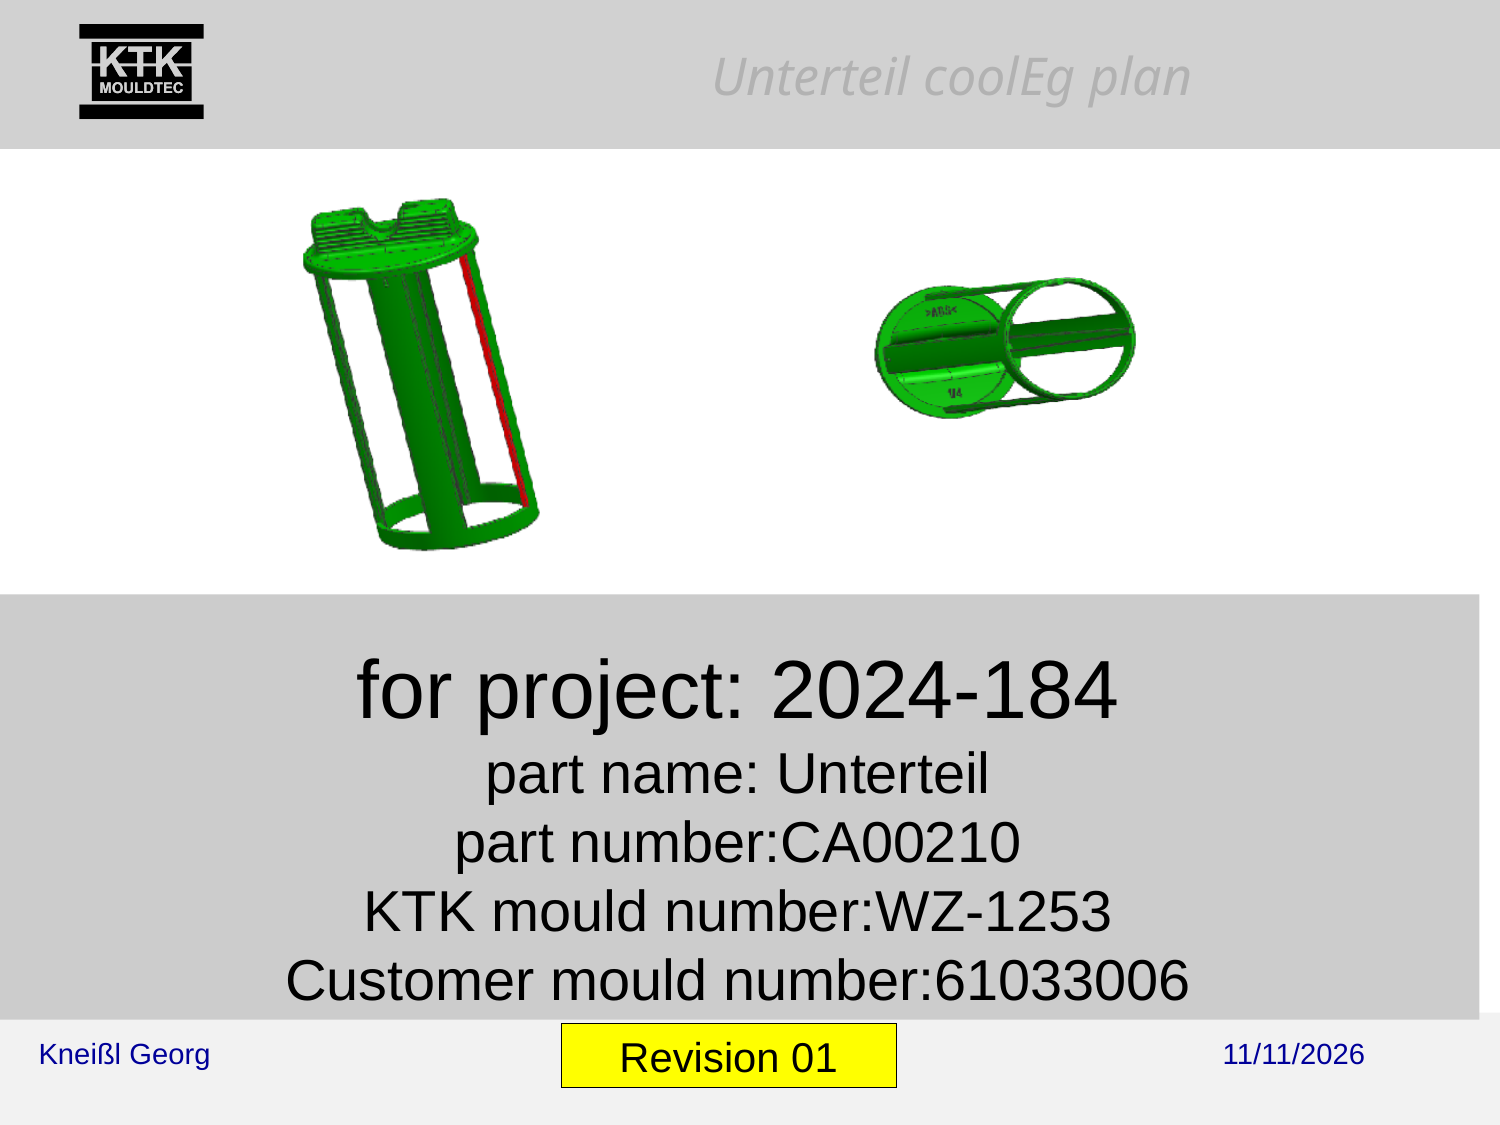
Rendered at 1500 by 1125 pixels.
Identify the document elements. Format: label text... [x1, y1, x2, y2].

text_box for project: 2024-184 part name: Unterteil part number:CA00210 KTK mould number:WZ-1253 Customer mould number:61033006 [0, 594, 1480, 1020]
picture [300, 172, 574, 570]
picture [808, 219, 1188, 452]
text_box Revision 01 [561, 1023, 897, 1088]
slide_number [1118, 1027, 1470, 1106]
